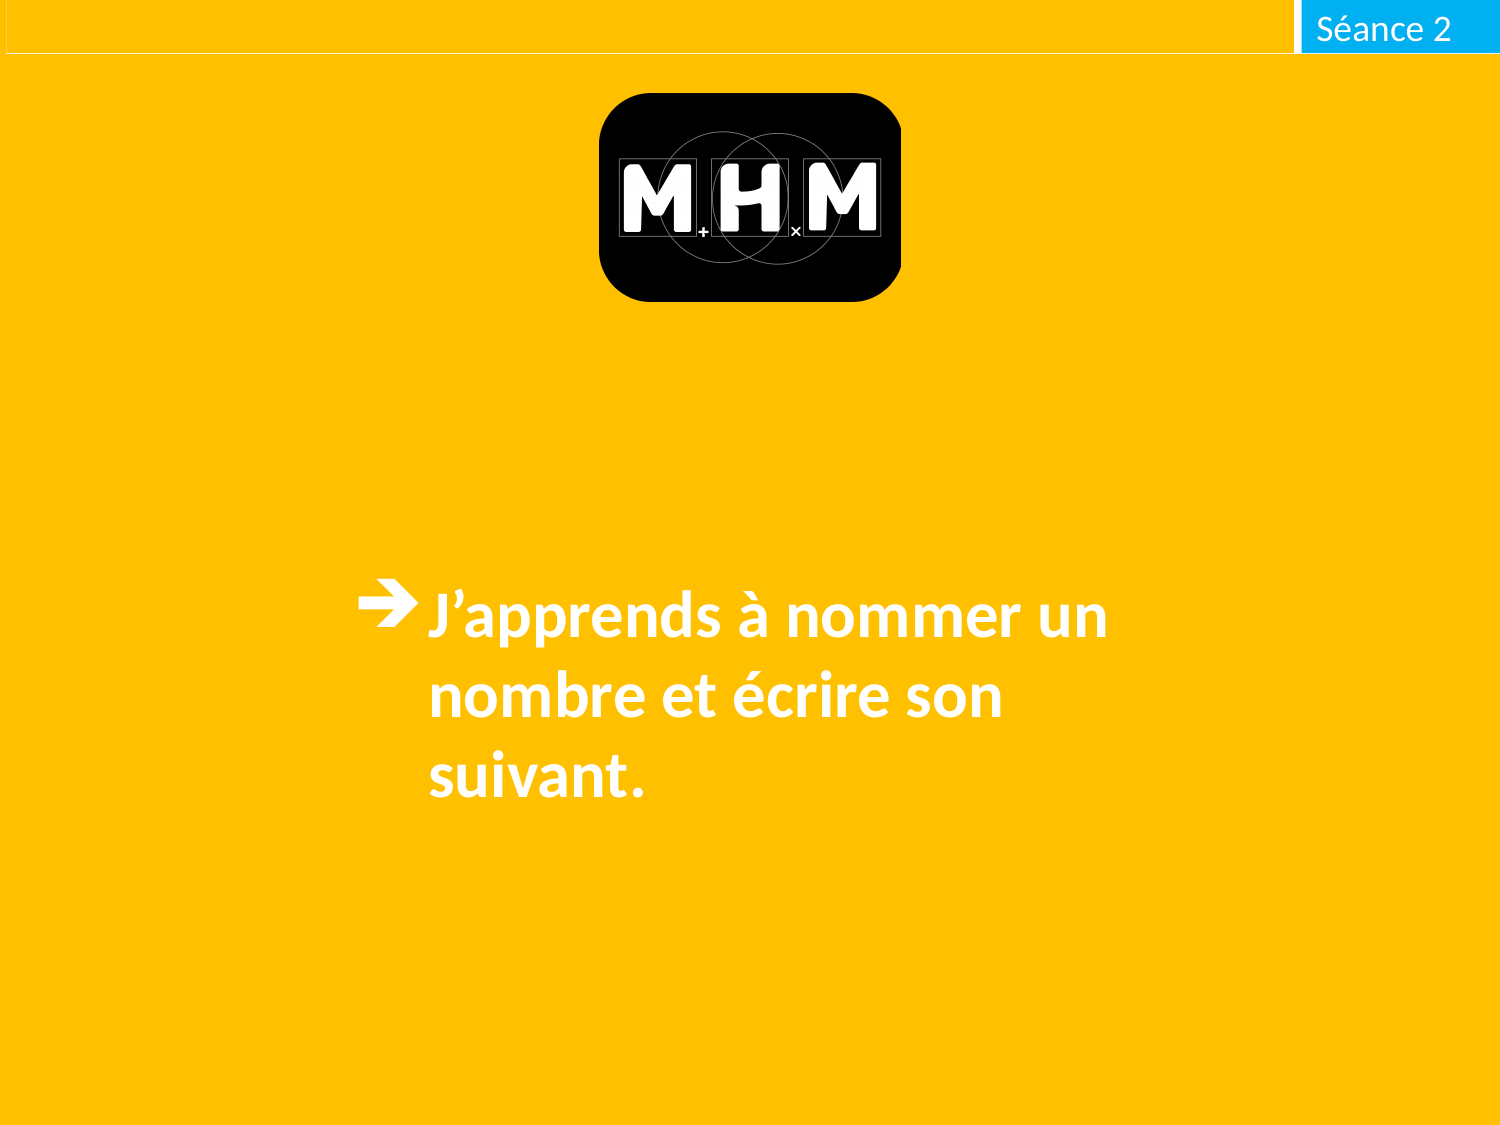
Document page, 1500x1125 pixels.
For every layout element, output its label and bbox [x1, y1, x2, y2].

text_box [0, 53, 1500, 1125]
